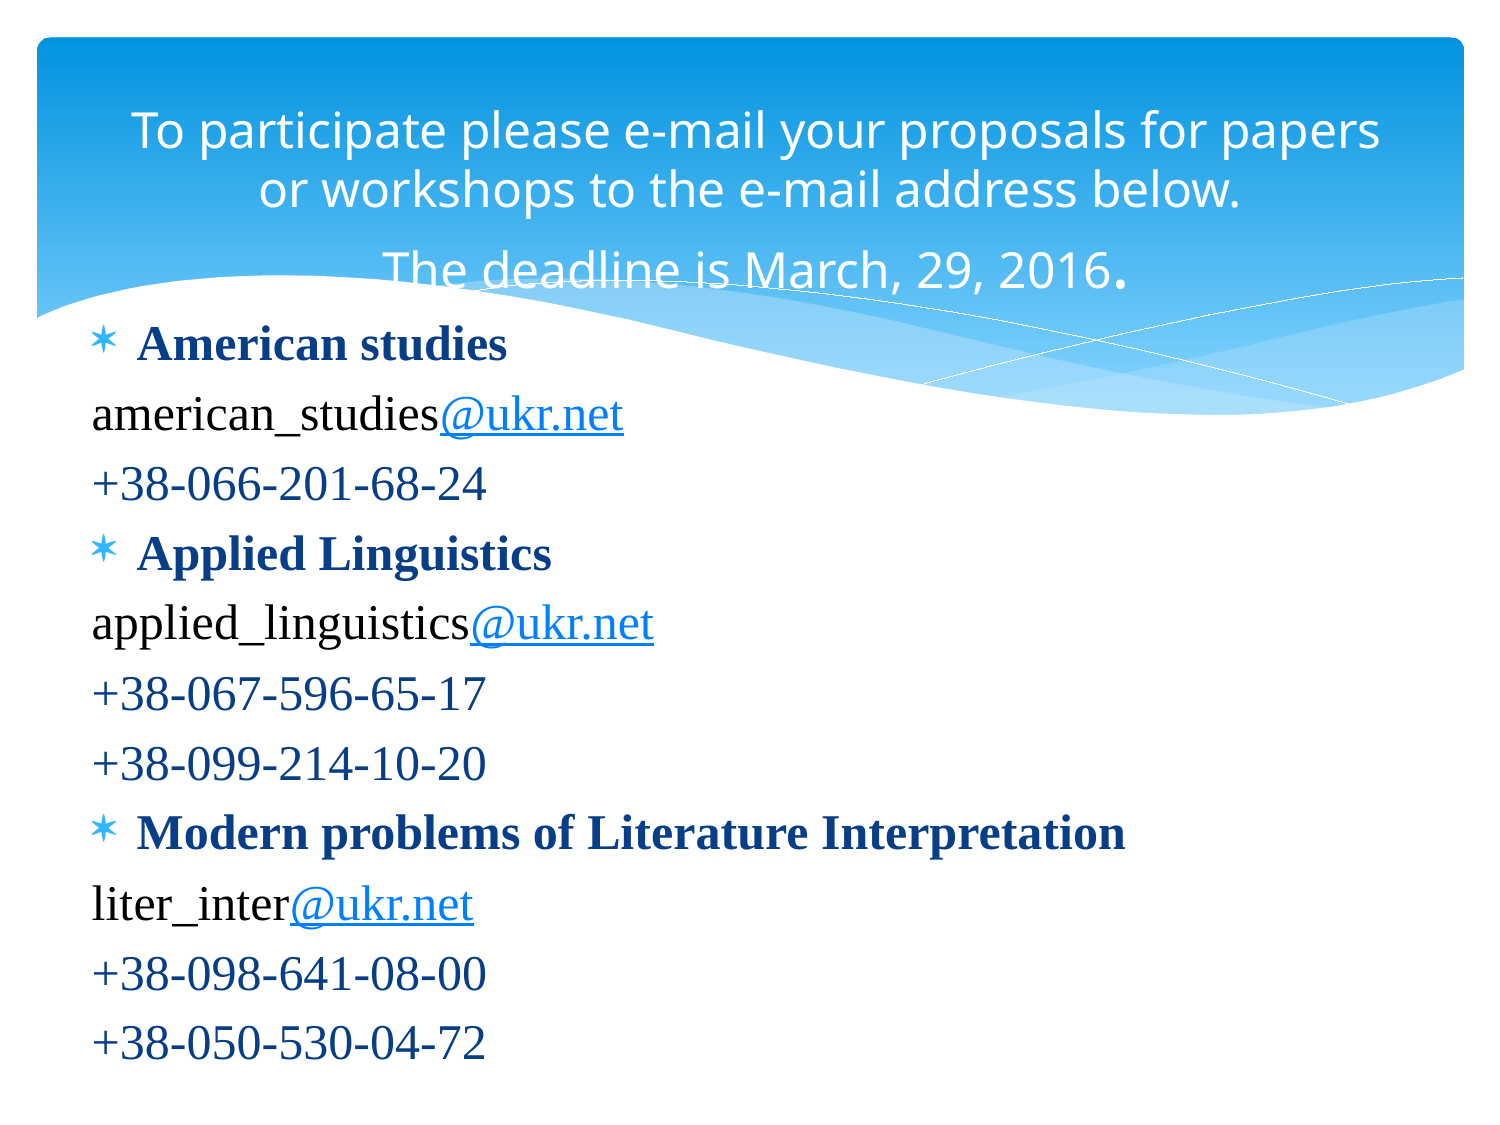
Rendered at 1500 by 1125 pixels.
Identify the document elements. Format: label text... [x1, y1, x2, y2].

title To participate please e-mail your proposals for papers or workshops to the e-mail address below. The deadline is March, 29, 2016. [88, 90, 1425, 397]
list American studies american_studies@ukr.net +38-066-201-68-24 Applied Linguistics applied_linguistics@ukr.net +38-067-596-65-17 +38-099-214-10-20 Modern problems of Literature Interpretation liter_inter@ukr.net +38-098-641-08-00 +38-050-530-04-72 [76, 302, 1359, 1125]
